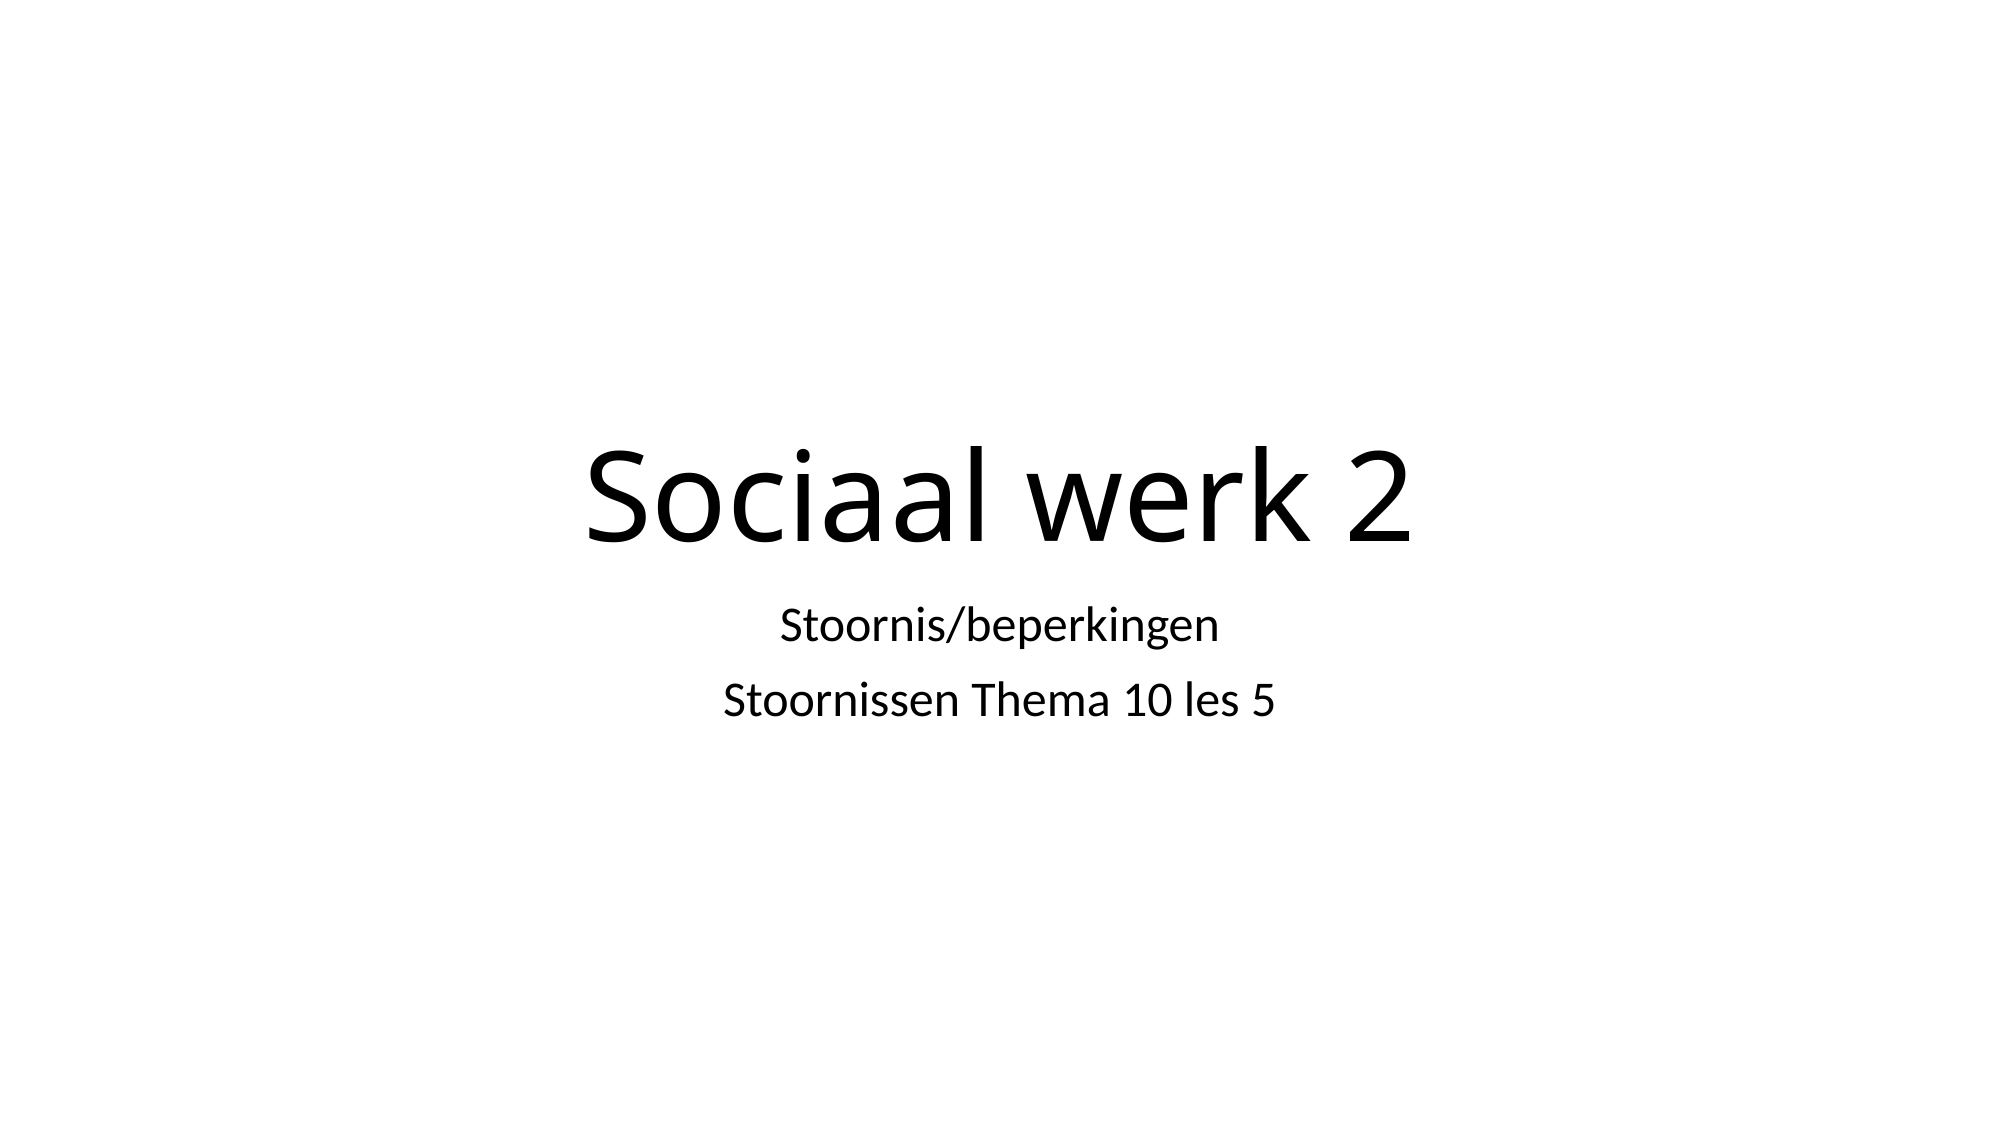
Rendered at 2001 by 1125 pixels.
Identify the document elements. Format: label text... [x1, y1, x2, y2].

subtitle Stoornis/beperkingen Stoornissen Thema 10 les 5 [249, 590, 1750, 863]
title Sociaal werk 2 [249, 184, 1750, 576]
